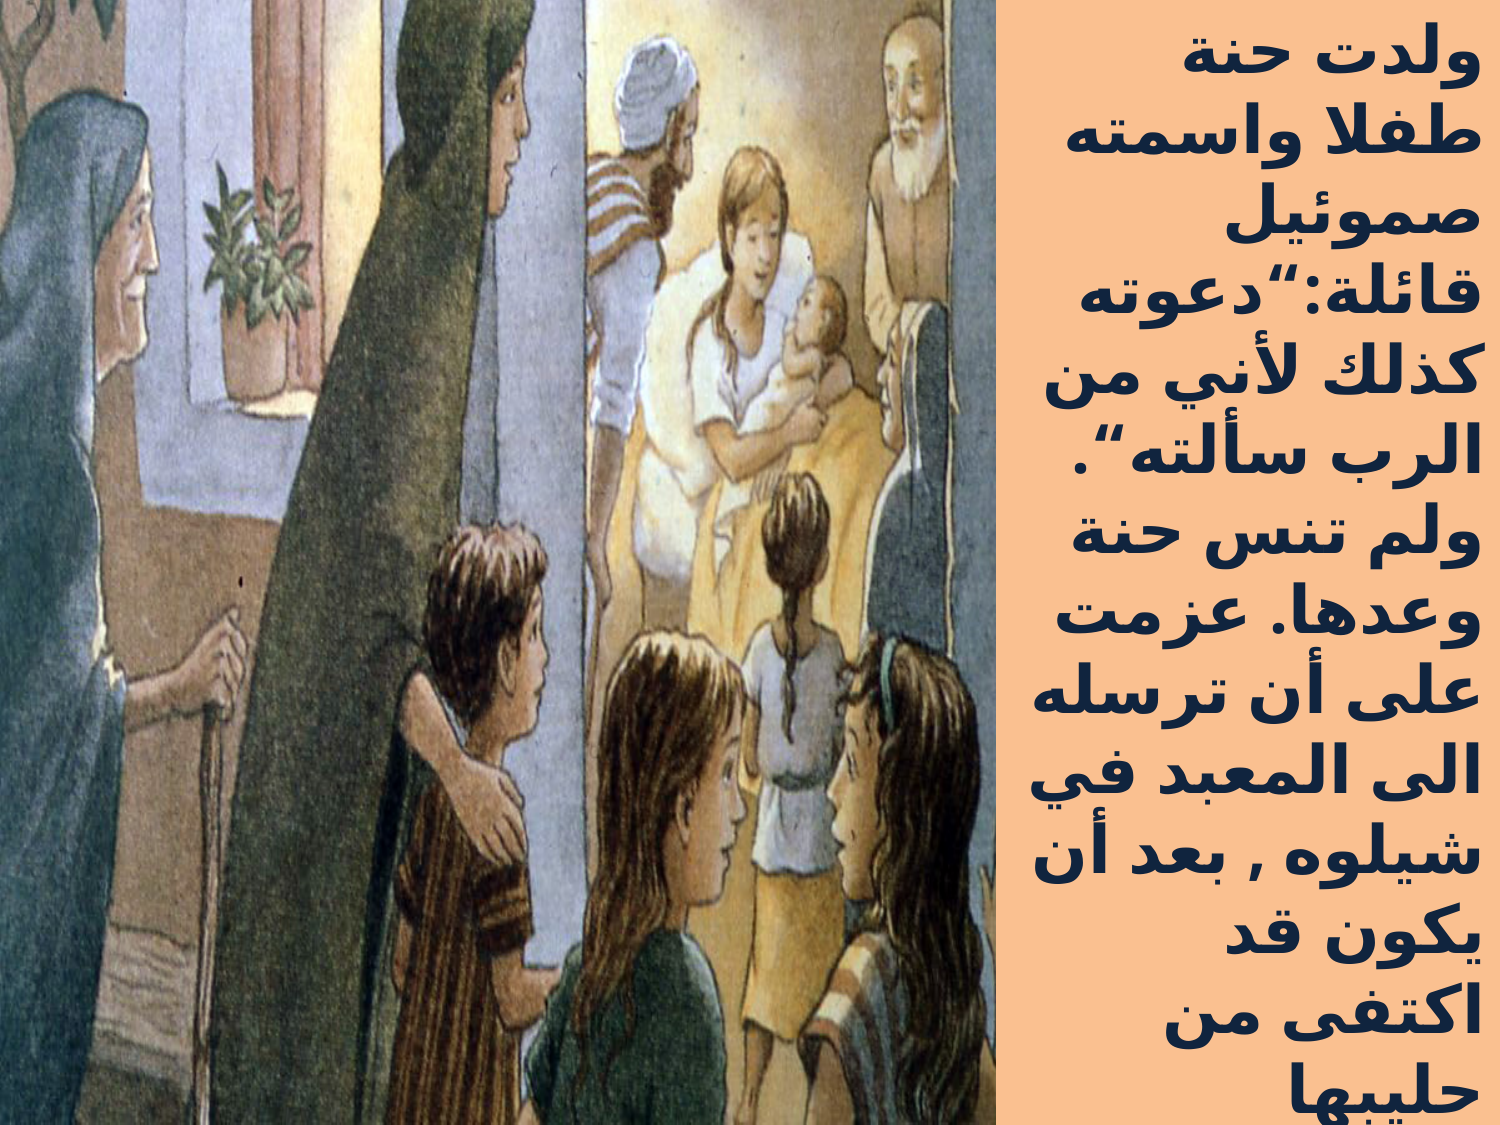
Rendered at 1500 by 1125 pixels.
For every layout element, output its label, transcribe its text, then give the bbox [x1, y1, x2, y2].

picture [0, 0, 997, 1125]
text_box ولدت حنة طفلا واسمته صموئيل قائلة:“دعوته كذلك لأني من الرب سألته“. ولم تنس حنة وعدها. عزمت على أن ترسله الى المعبد في شيلوه , بعد أن يكون قد اكتفى من حليبها وسيخدم هناك الله مع الكاهن عالي. بانتظار ذلك أخذت حنة ترضع طفلها بفرح وسعادة. [998, 0, 1500, 1125]
